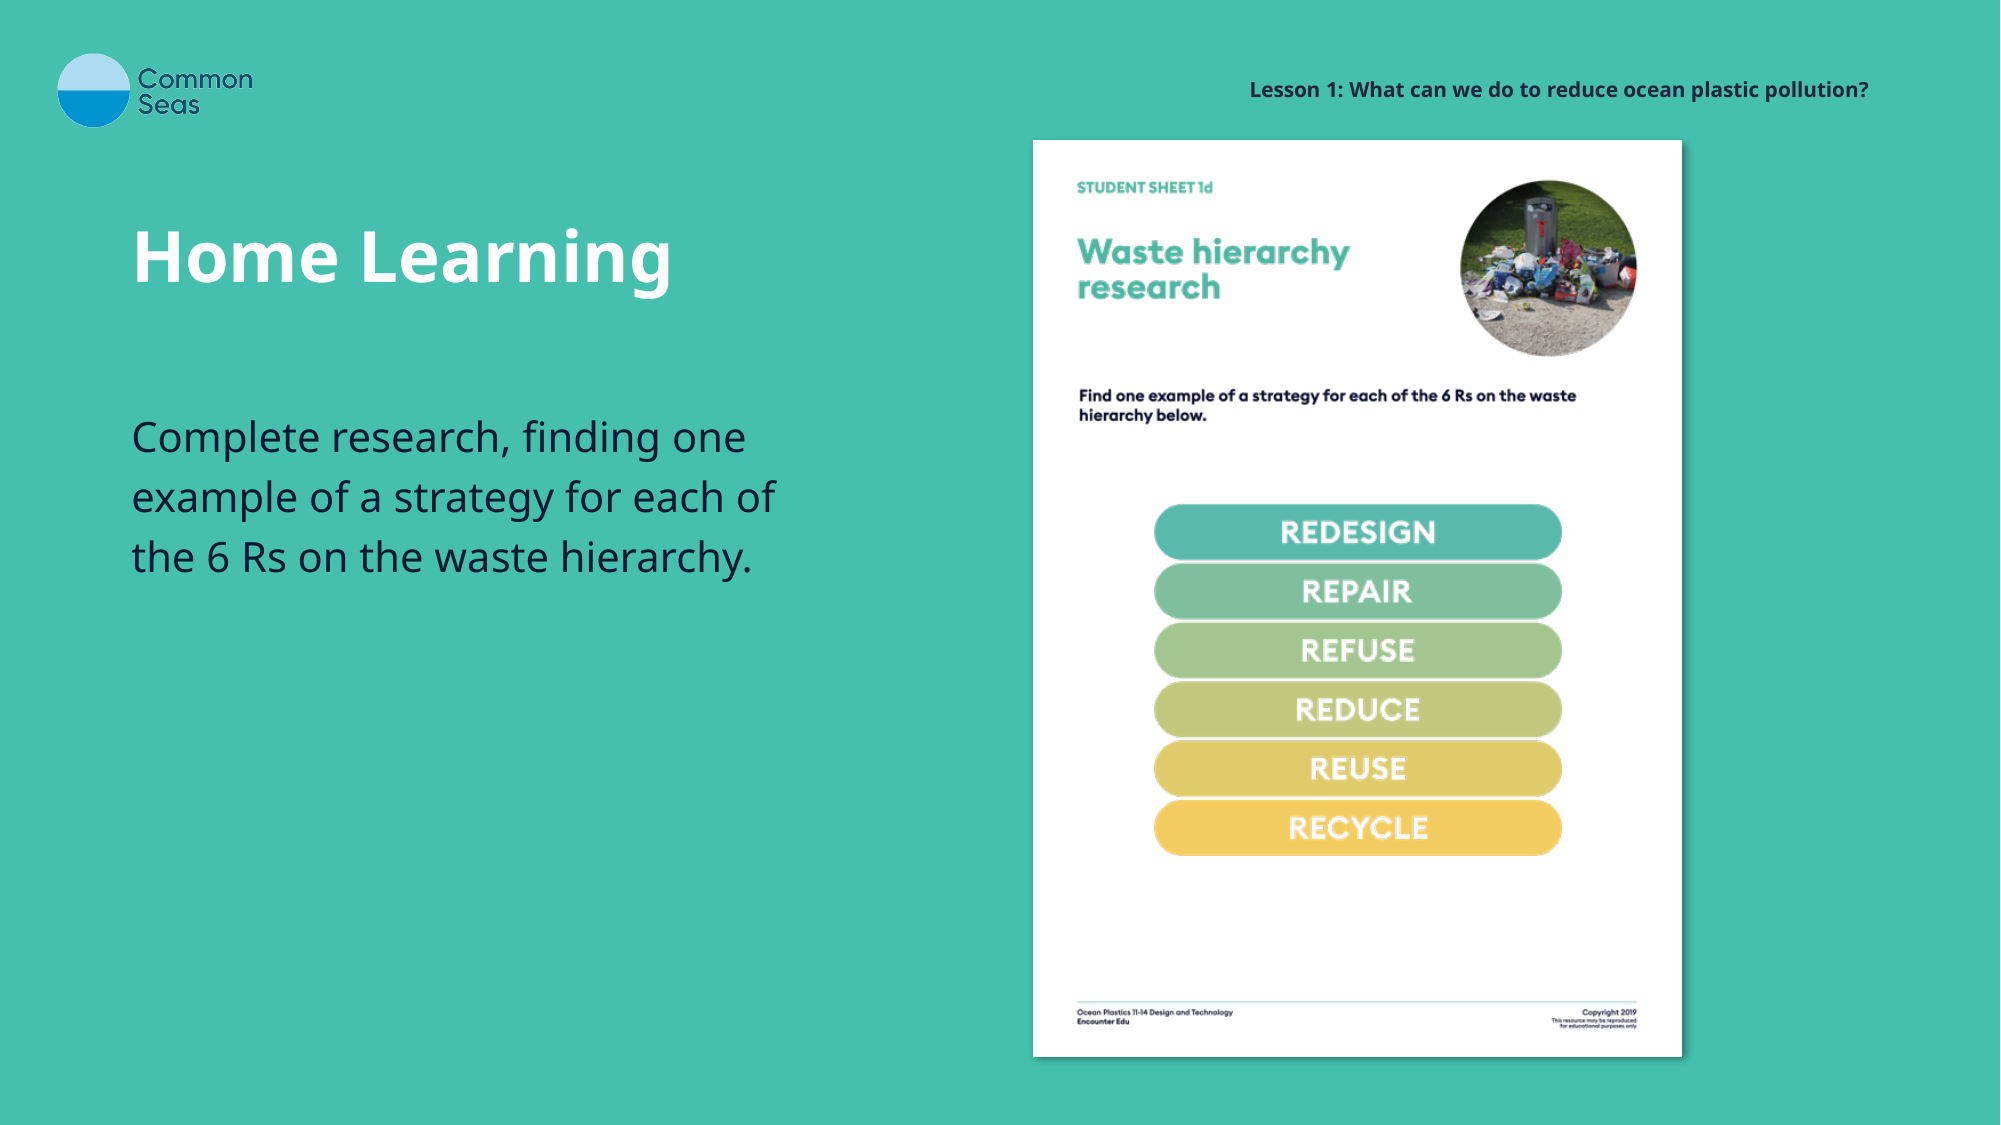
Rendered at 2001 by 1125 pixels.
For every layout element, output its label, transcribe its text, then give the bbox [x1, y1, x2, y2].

title Lesson 1: What can we do to reduce ocean plastic pollution? [1166, 67, 1883, 114]
list Home Learning [123, 213, 702, 392]
picture [1032, 139, 1682, 1058]
list Complete research, finding one example of a strategy for each of the 6 Rs on the waste hierarchy. [123, 392, 834, 791]
picture [51, 51, 260, 130]
